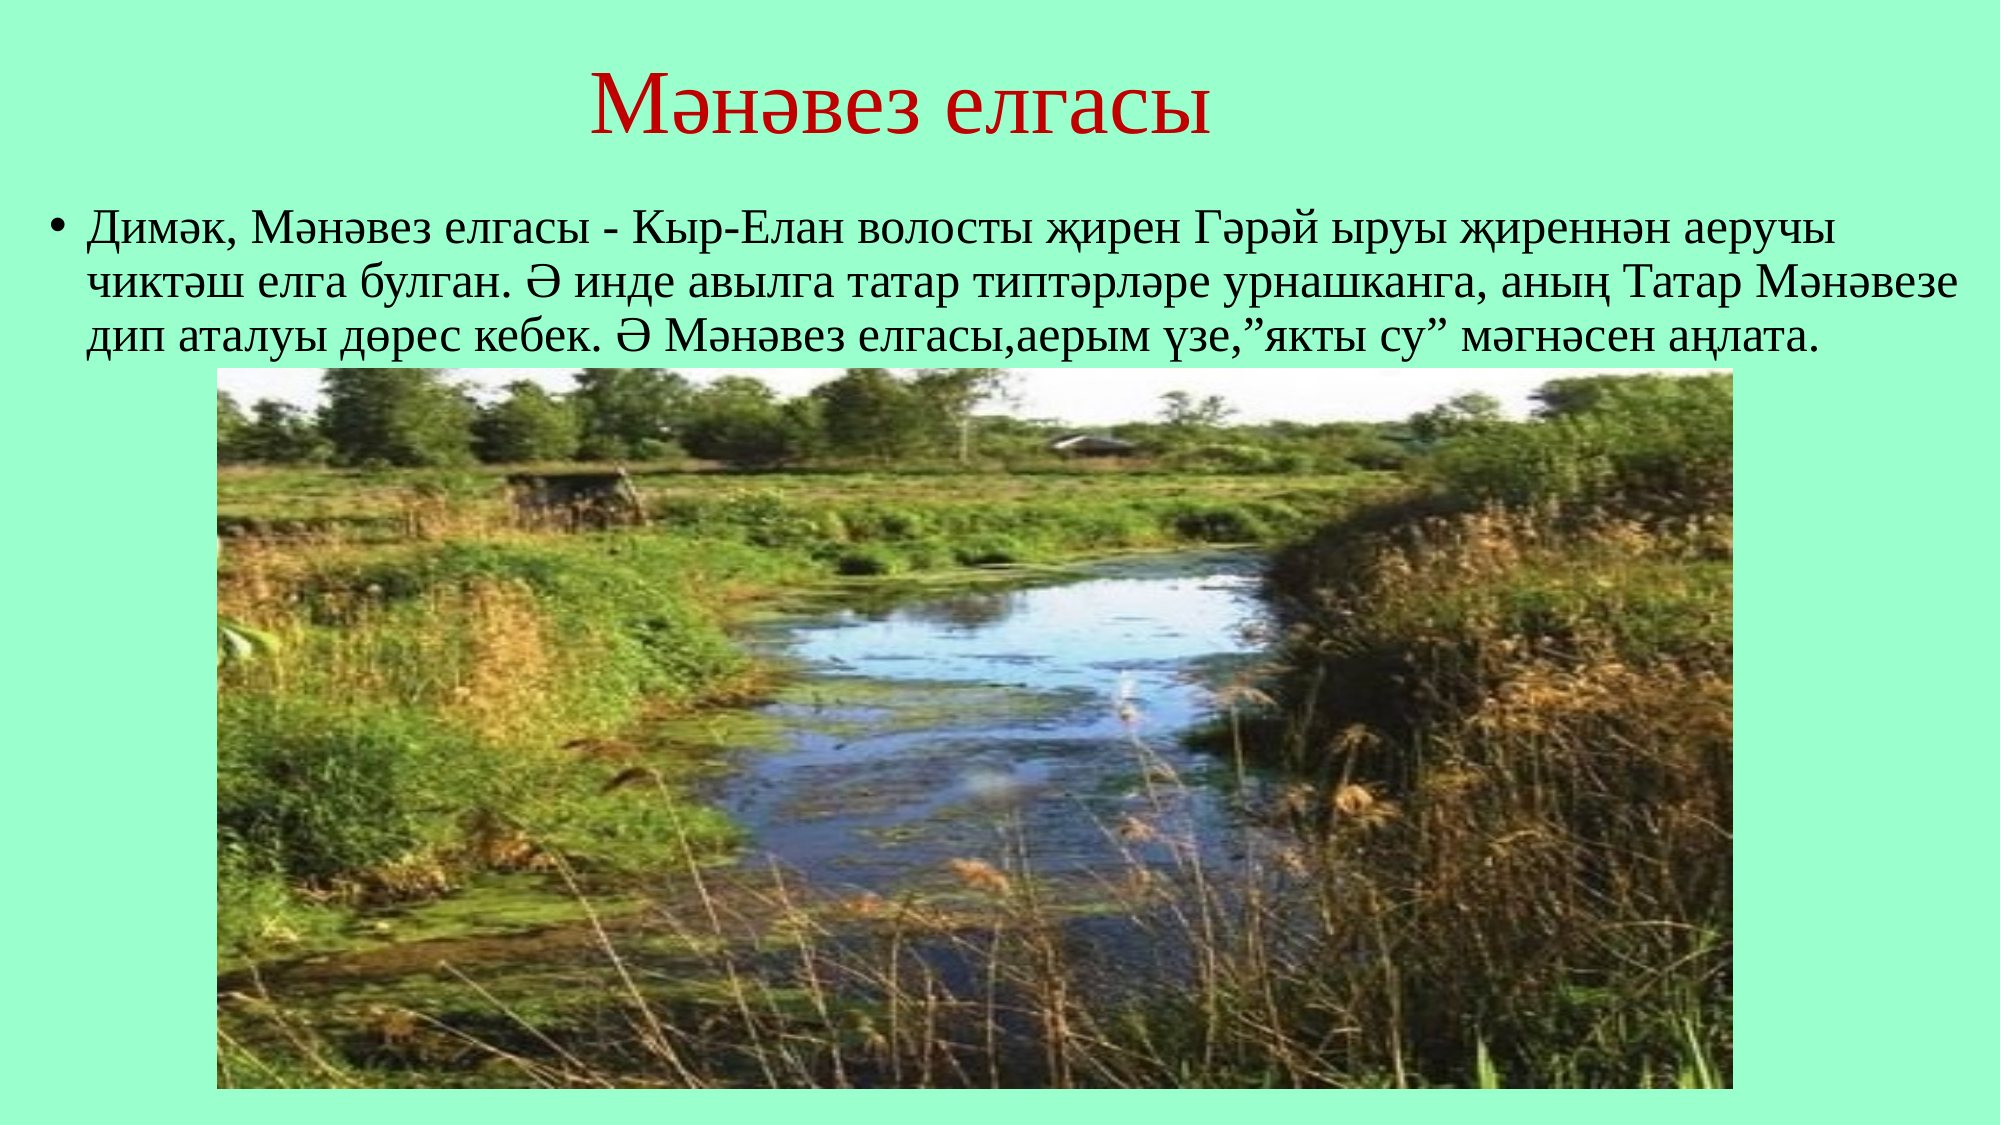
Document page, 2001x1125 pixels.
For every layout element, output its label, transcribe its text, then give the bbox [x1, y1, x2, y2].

title Мәнәвез елгасы [137, 31, 1863, 175]
picture [216, 368, 1733, 1089]
list Димәк, Мәнәвез елгасы - Кыр-Елан волосты җирен Гәрәй ыруы җиреннән аеручы чиктәш елга булган. Ә инде авылга татар типтәрләре урнашканга, аның Татар Мәнәвезе дип аталуы дөрес кебек. Ә Мәнәвез елгасы,аерым үзе,”якты су” мәгнәсен аңлата. [34, 193, 2000, 1011]
